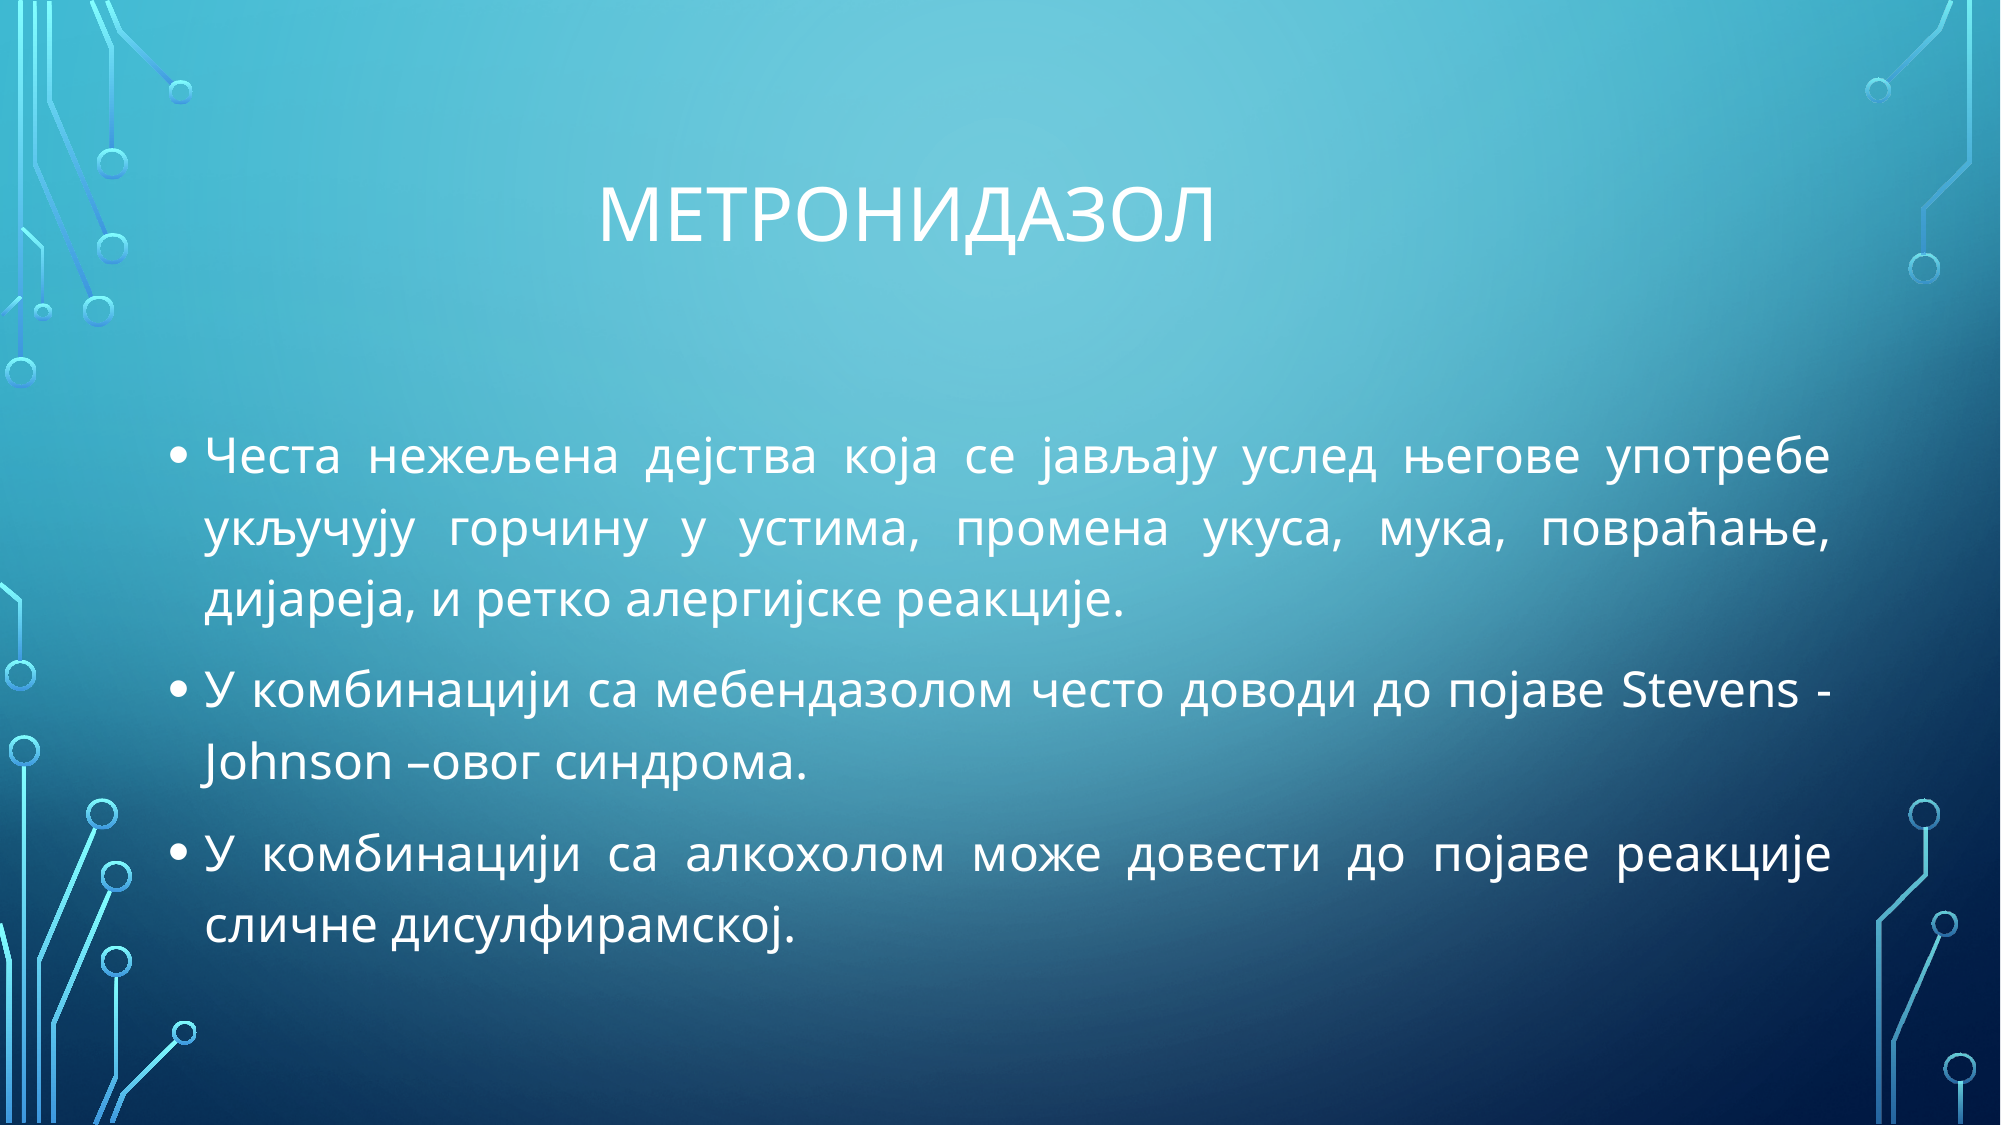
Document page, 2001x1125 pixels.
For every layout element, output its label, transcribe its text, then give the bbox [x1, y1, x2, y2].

title Метронидазол [189, 159, 1627, 276]
list Честа нежељена дејства која се јављају услед његове употребе укључују горчину у устима, промена укуса, мука, повраћање, дијареја, и ретко алергијске реакције. У комбинацији са мебендазолом често доводи до појаве Stevens - Johnson –овог синдрома. У комбинацији са алкохолом може довести до појаве реакције сличне дисулфирамској. [152, 404, 1848, 966]
